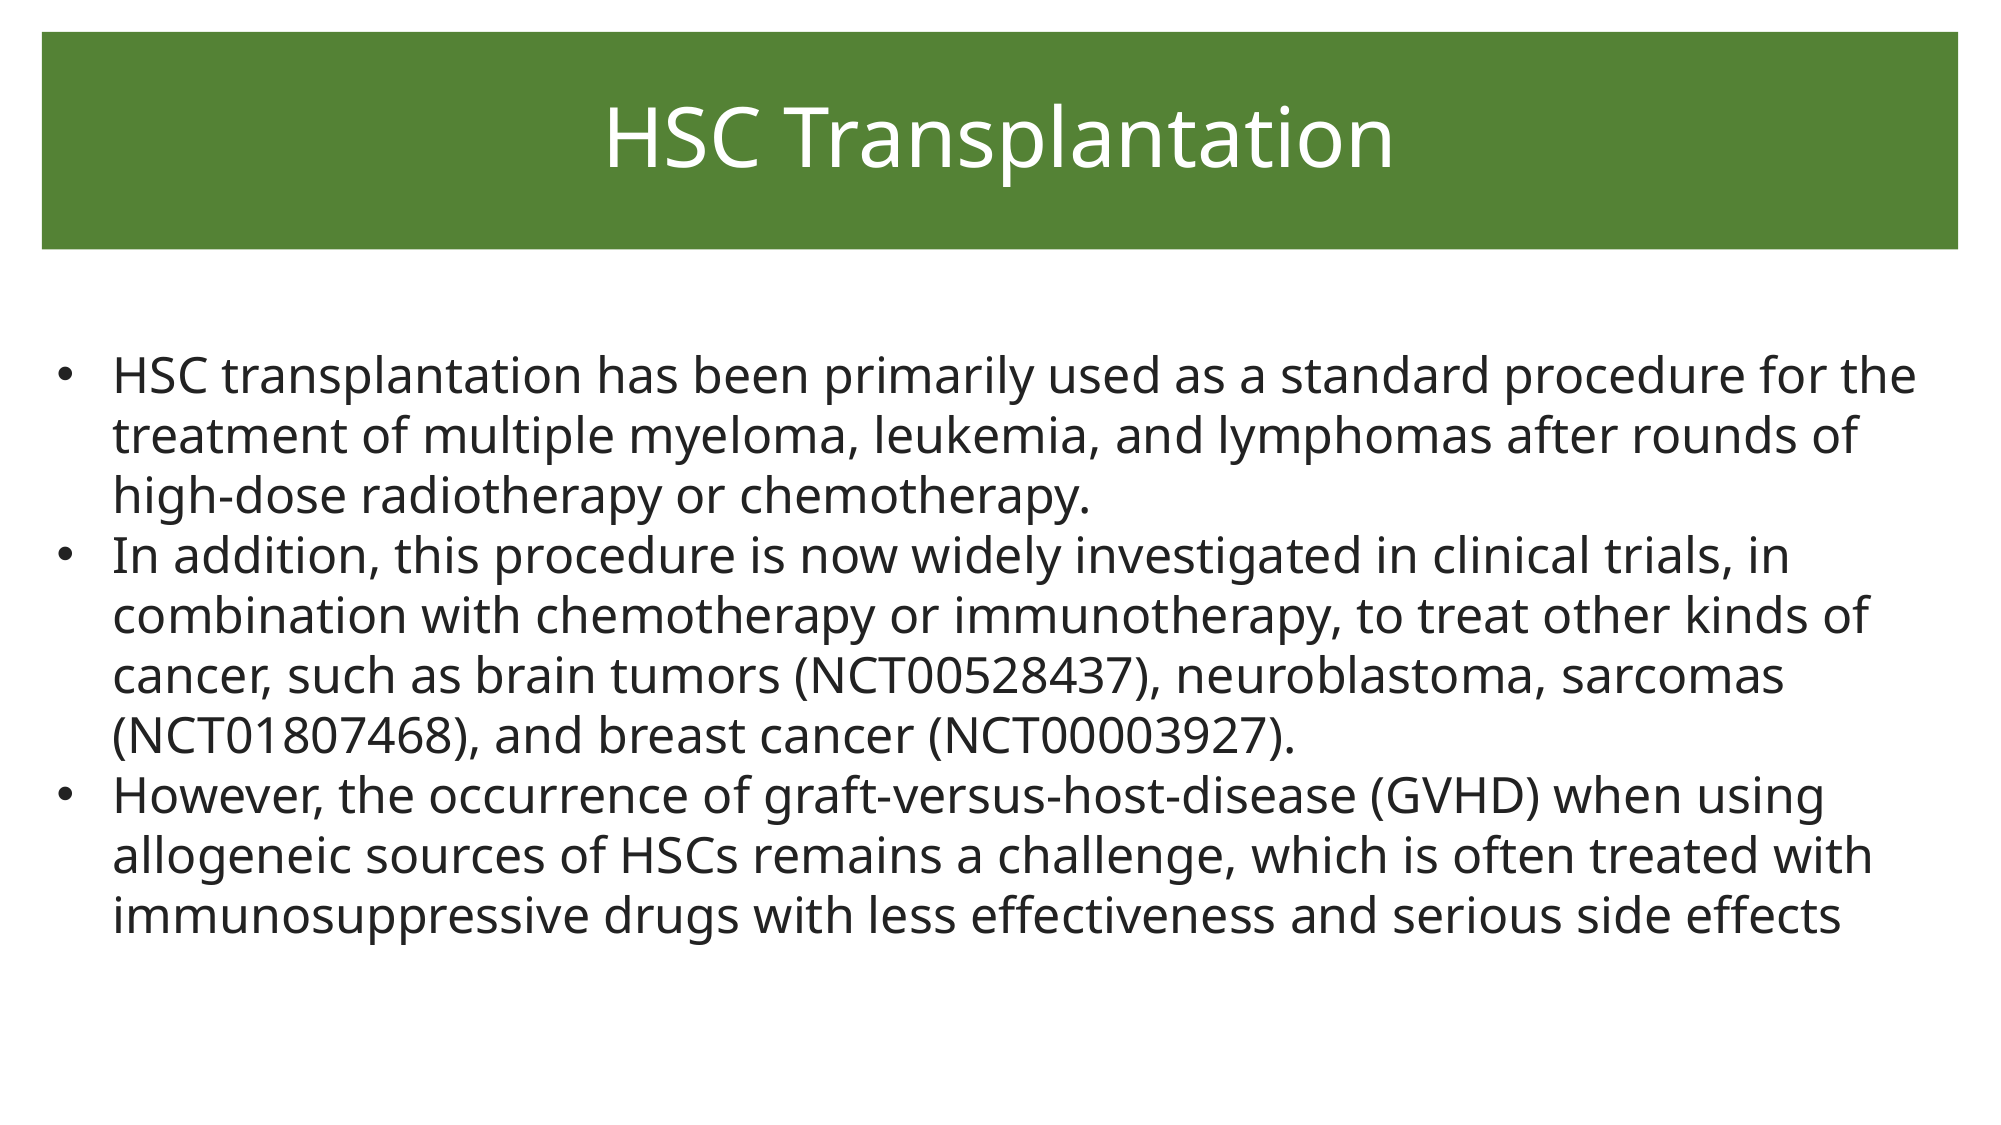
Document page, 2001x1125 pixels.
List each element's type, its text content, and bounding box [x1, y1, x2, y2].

title HSC Transplantation [41, 31, 1959, 250]
text_box HSC transplantation has been primarily used as a standard procedure for the treatment of multiple myeloma, leukemia, and lymphomas after rounds of high-dose radiotherapy or chemotherapy. In addition, this procedure is now widely investigated in clinical trials, in combination with chemotherapy or immunotherapy, to treat other kinds of cancer, such as brain tumors (NCT00528437), neuroblastoma, sarcomas (NCT01807468), and breast cancer (NCT00003927). However, the occurrence of graft-versus-host-disease (GVHD) when using allogeneic sources of HSCs remains a challenge, which is often treated with immunosuppressive drugs with less effectiveness and serious side effects [41, 336, 1959, 951]
